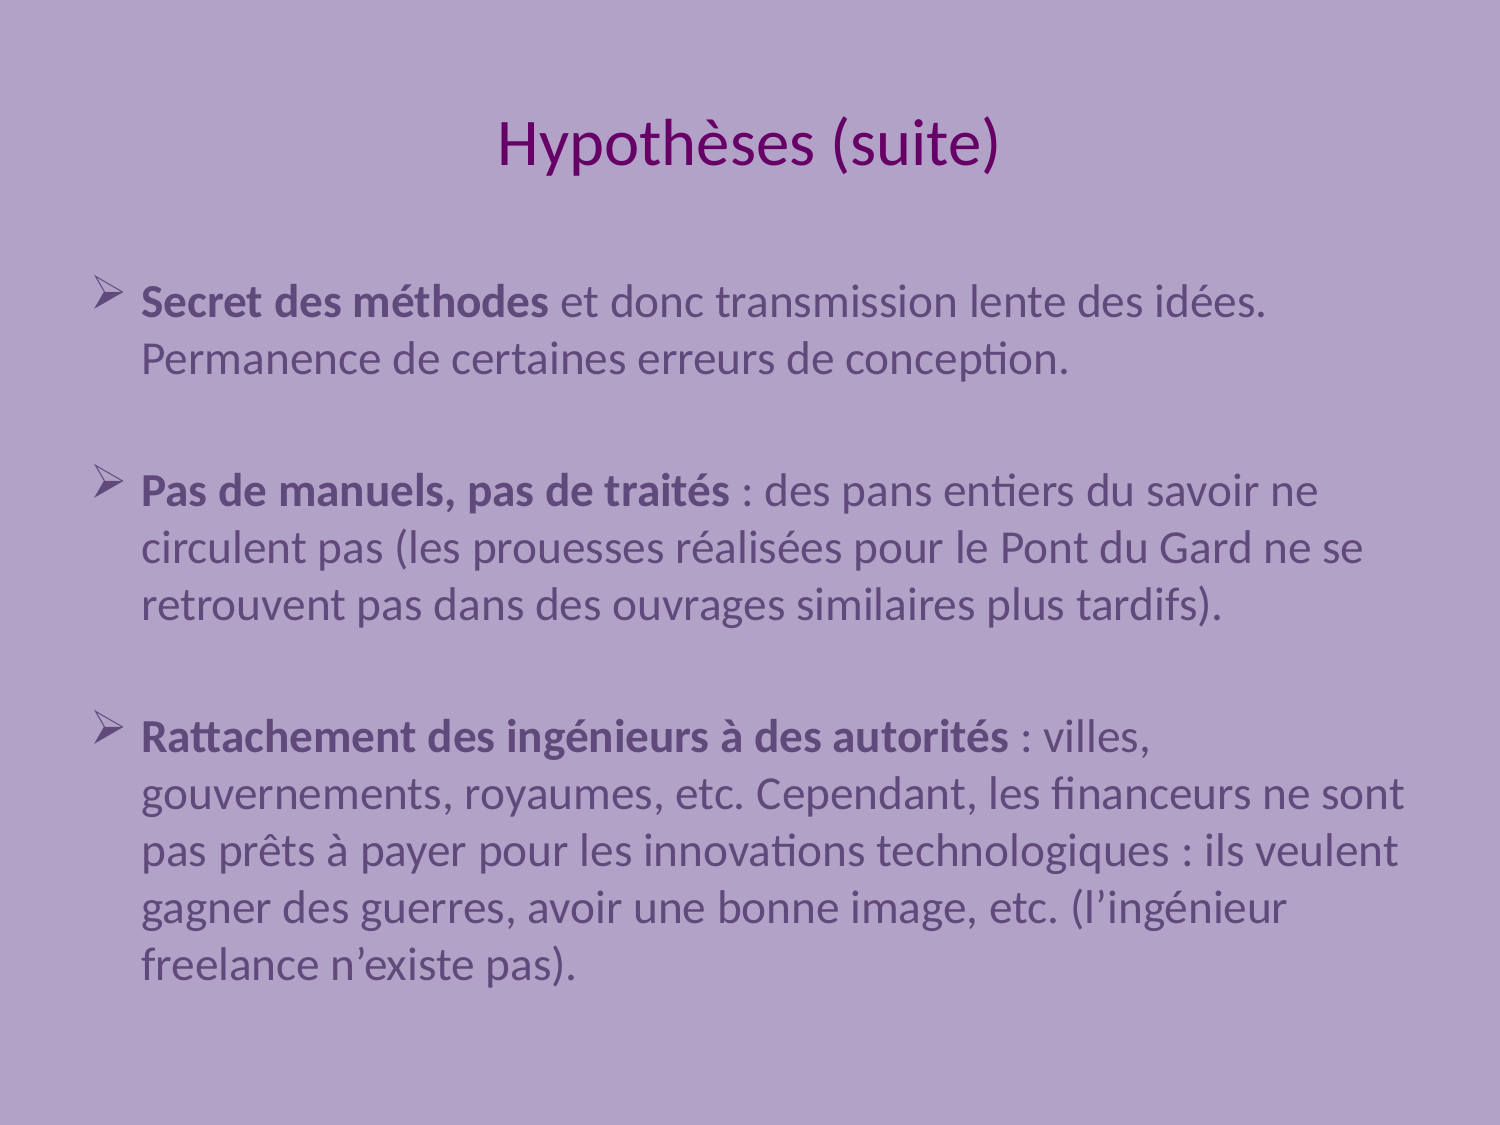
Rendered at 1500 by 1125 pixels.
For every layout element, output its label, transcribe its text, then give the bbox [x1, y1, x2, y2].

list Secret des méthodes et donc transmission lente des idées. Permanence de certaines erreurs de conception. Pas de manuels, pas de traités : des pans entiers du savoir ne circulent pas (les prouesses réalisées pour le Pont du Gard ne se retrouvent pas dans des ouvrages similaires plus tardifs). Rattachement des ingénieurs à des autorités : villes, gouvernements, royaumes, etc. Cependant, les financeurs ne sont pas prêts à payer pour les innovations technologiques : ils veulent gagner des guerres, avoir une bonne image, etc. (l’ingénieur freelance n’existe pas). [75, 262, 1425, 1005]
title Hypothèses (suite) [75, 45, 1425, 233]
